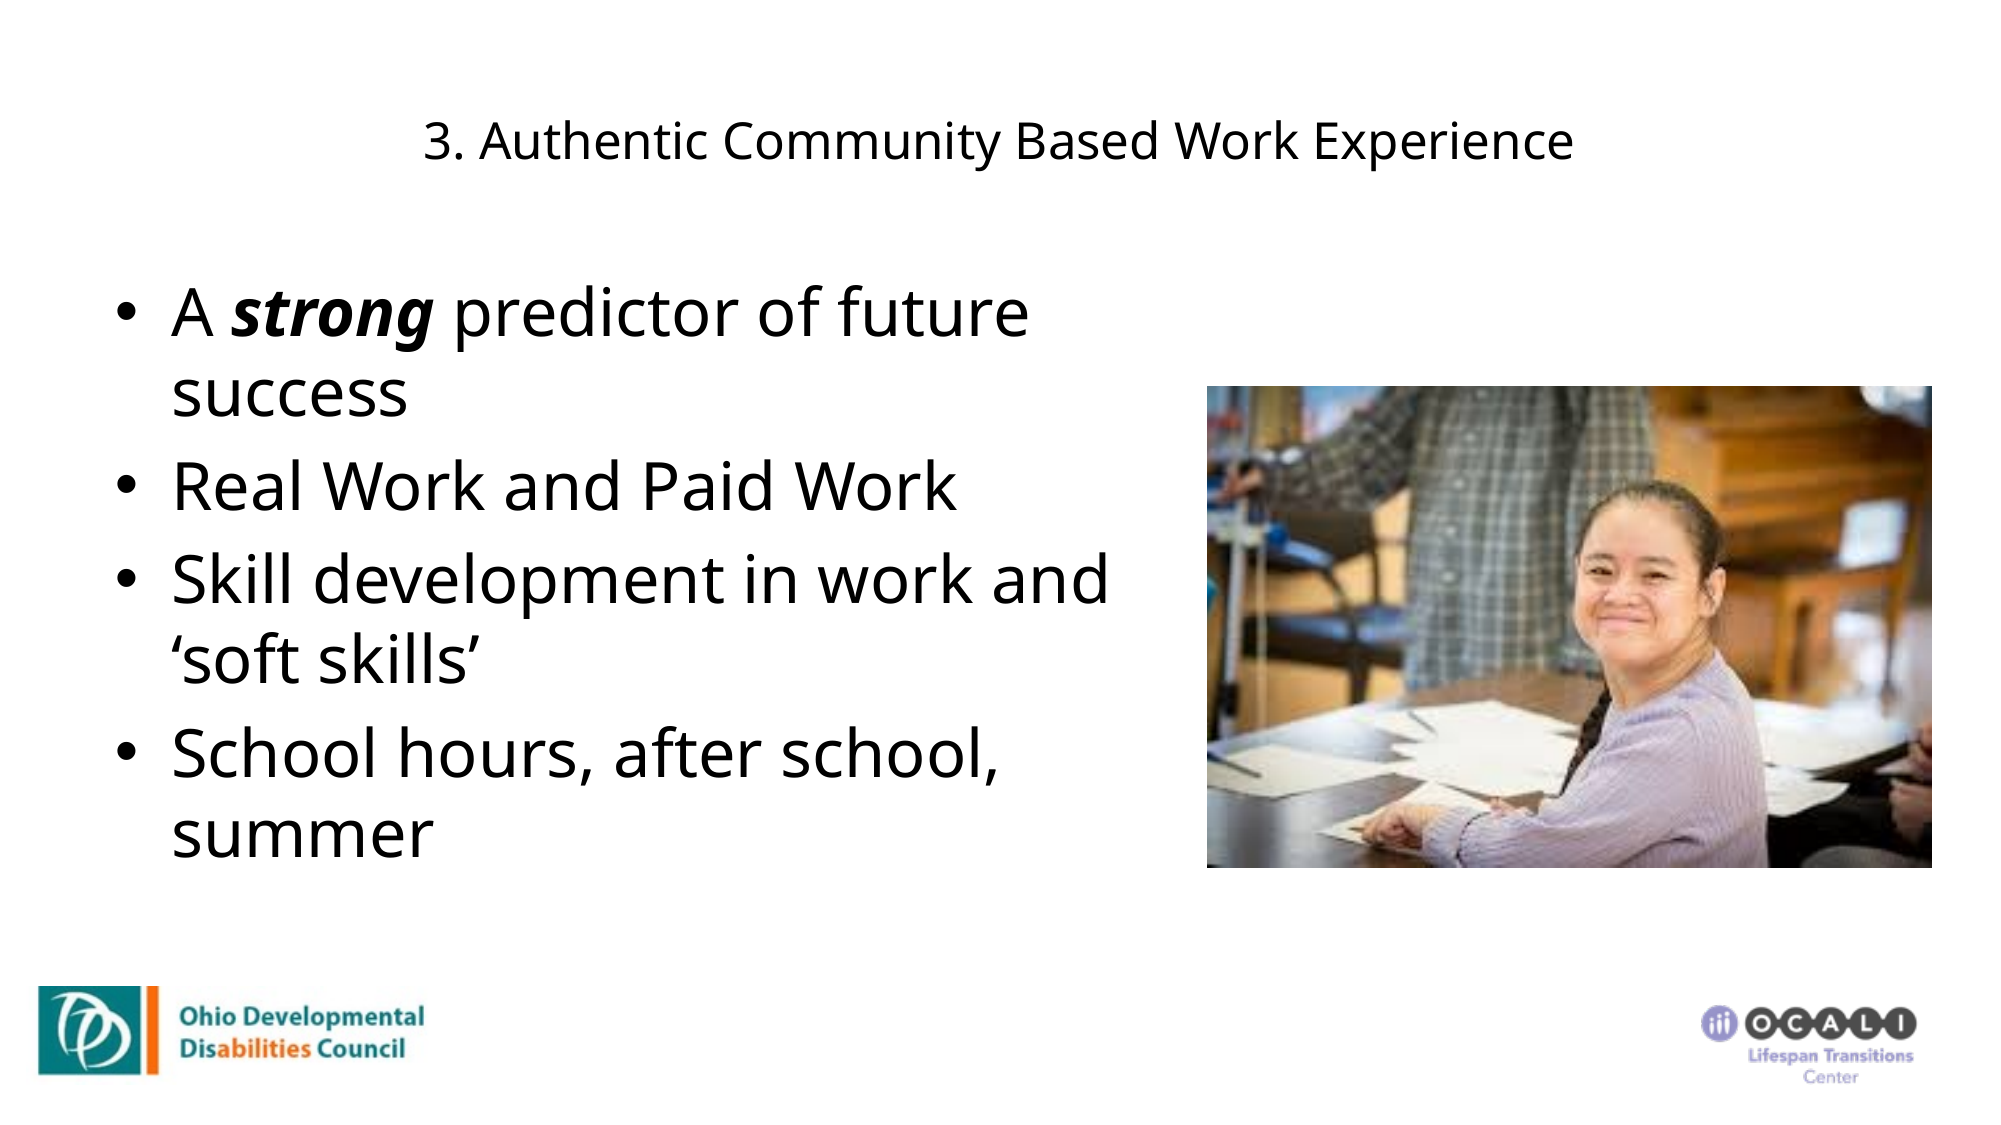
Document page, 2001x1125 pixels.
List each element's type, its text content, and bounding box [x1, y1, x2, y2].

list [1207, 385, 1932, 868]
picture [1697, 1001, 1923, 1088]
title 3. Authentic Community Based Work Experience [99, 45, 1900, 233]
picture [26, 986, 471, 1085]
list A strong predictor of future success Real Work and Paid Work Skill development in work and ‘soft skills’ School hours, after school, summer [99, 262, 1209, 931]
